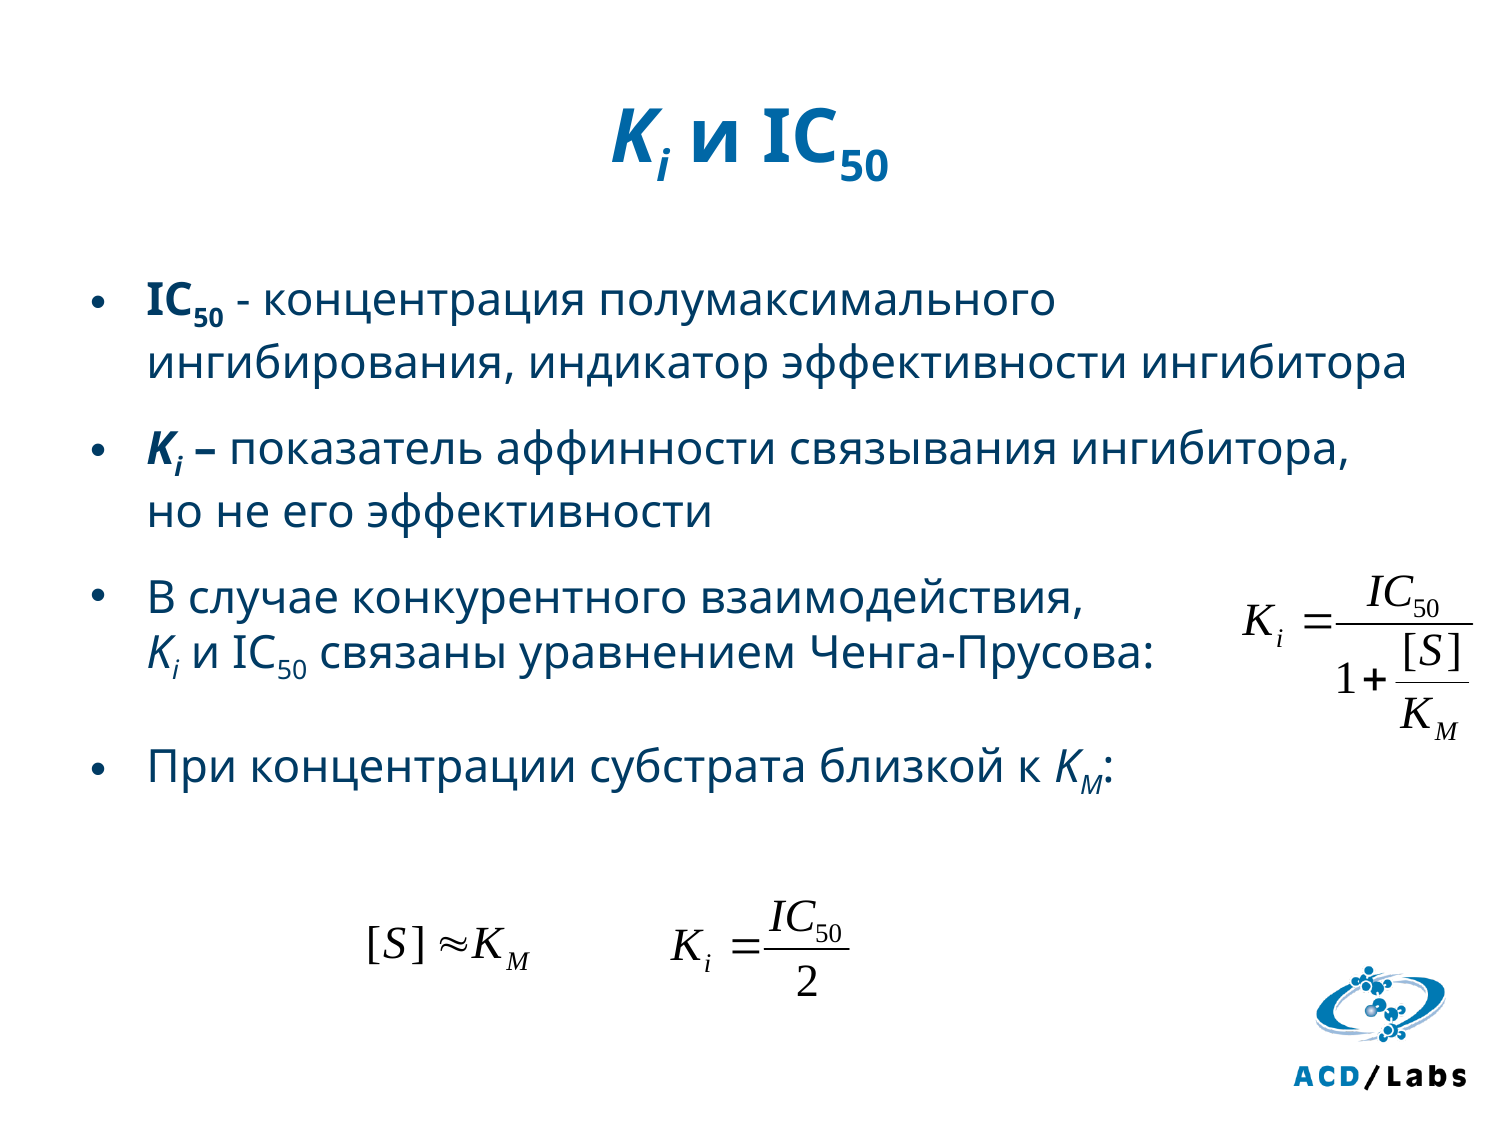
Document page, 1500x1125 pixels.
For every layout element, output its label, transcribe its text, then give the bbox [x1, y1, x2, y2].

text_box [1233, 562, 1482, 752]
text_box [362, 912, 540, 979]
list IC50 - концентрация полумаксимального ингибирования, индикатор эффективности ингибитора Ki – показатель аффинности связывания ингибитора, но не его эффективности В случае конкурентного взаимодействия, Ki и IC50 связаны уравнением Ченга-Прусова: При концентрации субстрата близкой к KM: [74, 262, 1426, 1006]
picture [1385, 1006, 1397, 1012]
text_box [662, 887, 860, 1007]
picture [1293, 964, 1471, 1101]
title Ki и IC50 [74, 44, 1426, 233]
